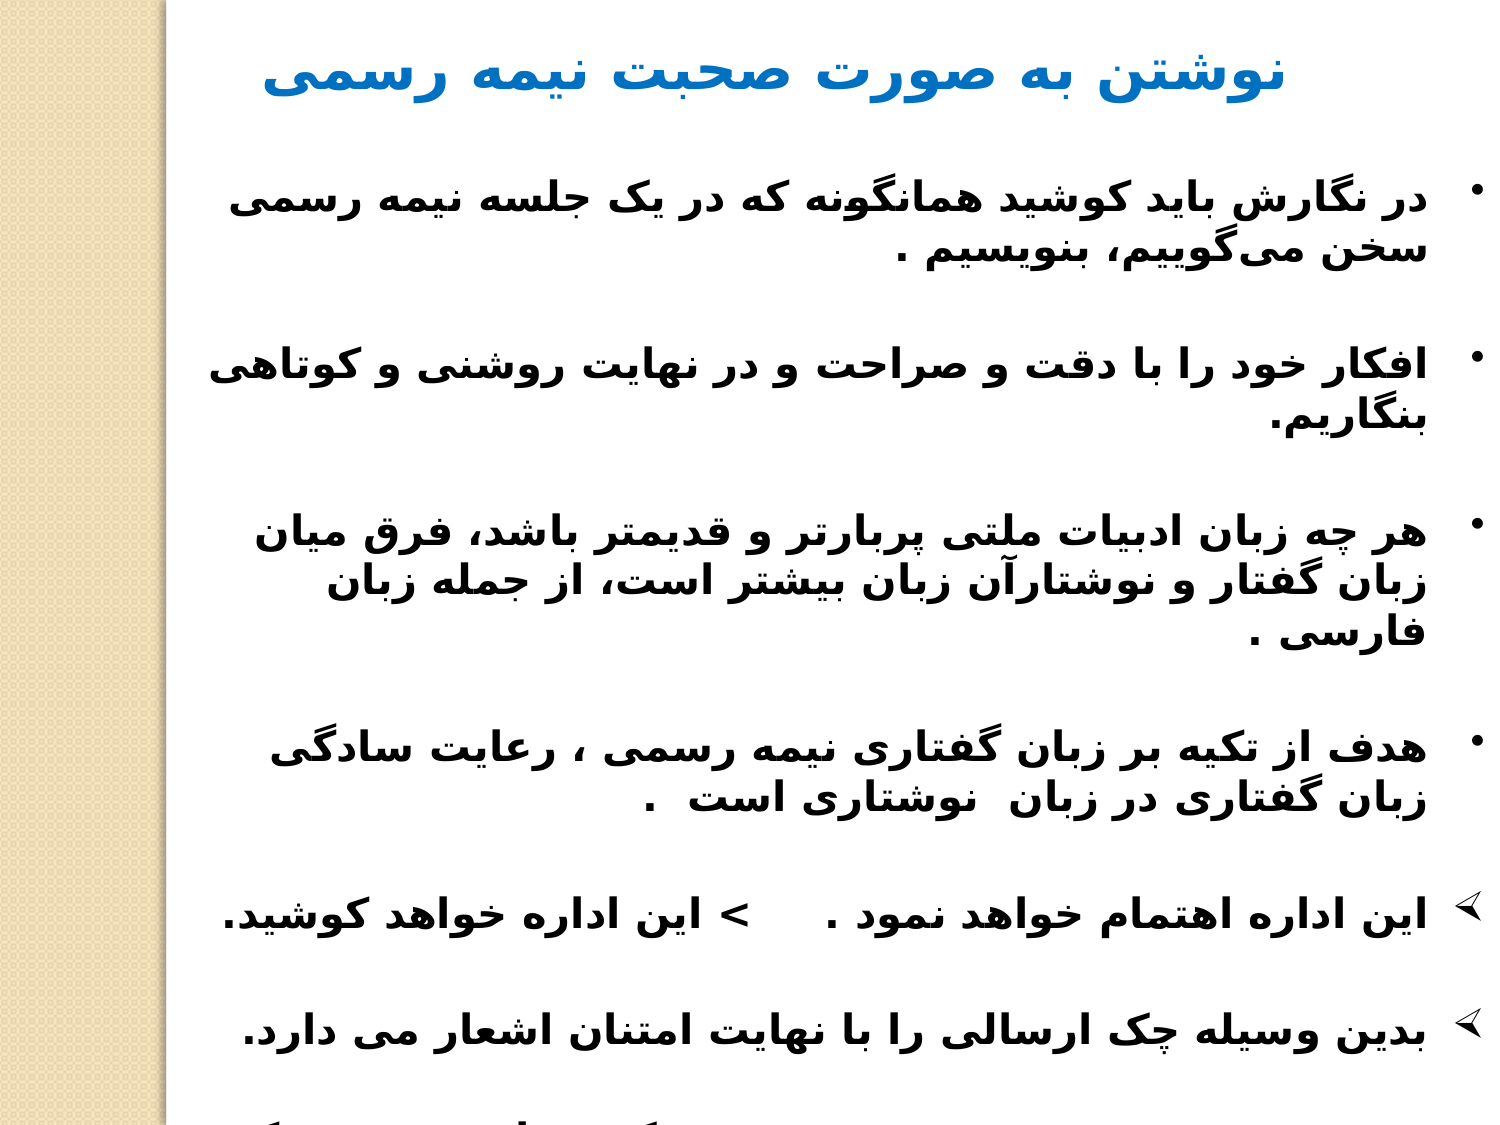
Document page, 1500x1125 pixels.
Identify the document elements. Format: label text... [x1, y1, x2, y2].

text_box در نگارش باید کوشید همانگونه که در یک جلسه نیمه رسمی سخن می‌گوییم، بنویسیم . افکار خود را با دقت و صراحت و در نهایت روشنی و کوتاهی بنگاریم. هر چه زبان ادبیات ملتی پربارتر و قدیمتر باشد، فرق میان زبان گفتار و نوشتارآن زبان بیشتر است، از جمله زبان فارسی . هدف از تکیه بر زبان گفتاری نیمه رسمی ، رعایت سادگی زبان گفتاری در زبان نوشتاری است . این اداره اهتمام خواهد نمود . > این اداره خواهد کوشید. بدین وسیله چک ارسالی را با نهایت امتنان اشعار می دارد. > چک شما رسید. متشکرم . [174, 162, 1500, 1125]
text_box نوشتن به صورت صحبت نیمه رسمی [137, 0, 1413, 132]
